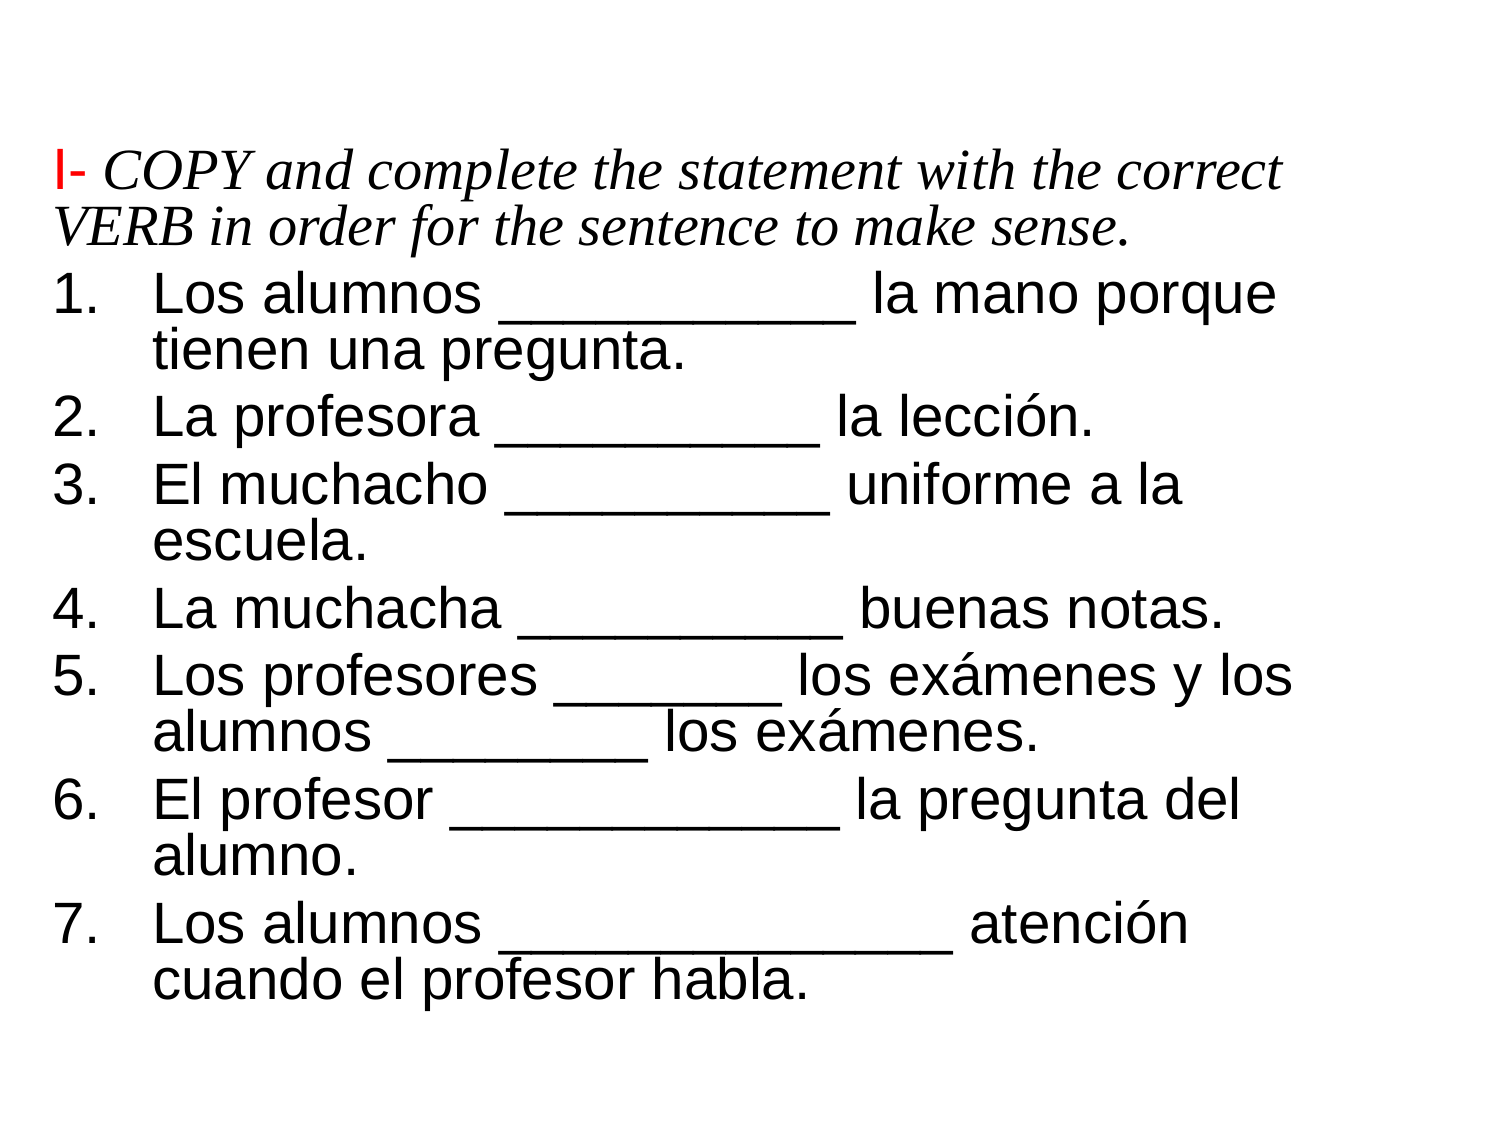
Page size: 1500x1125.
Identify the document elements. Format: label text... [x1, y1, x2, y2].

text_box I- COPY and complete the statement with the correct VERB in order for the sentence to make sense. Los alumnos ___________ la mano porque tienen una pregunta. La profesora __________ la lección. El muchacho __________ uniforme a la escuela. La muchacha __________ buenas notas. Los profesores _______ los exámenes y los alumnos ________ los exámenes. El profesor ____________ la pregunta del alumno. Los alumnos ______________ atención cuando el profesor habla. [37, 137, 1388, 1100]
